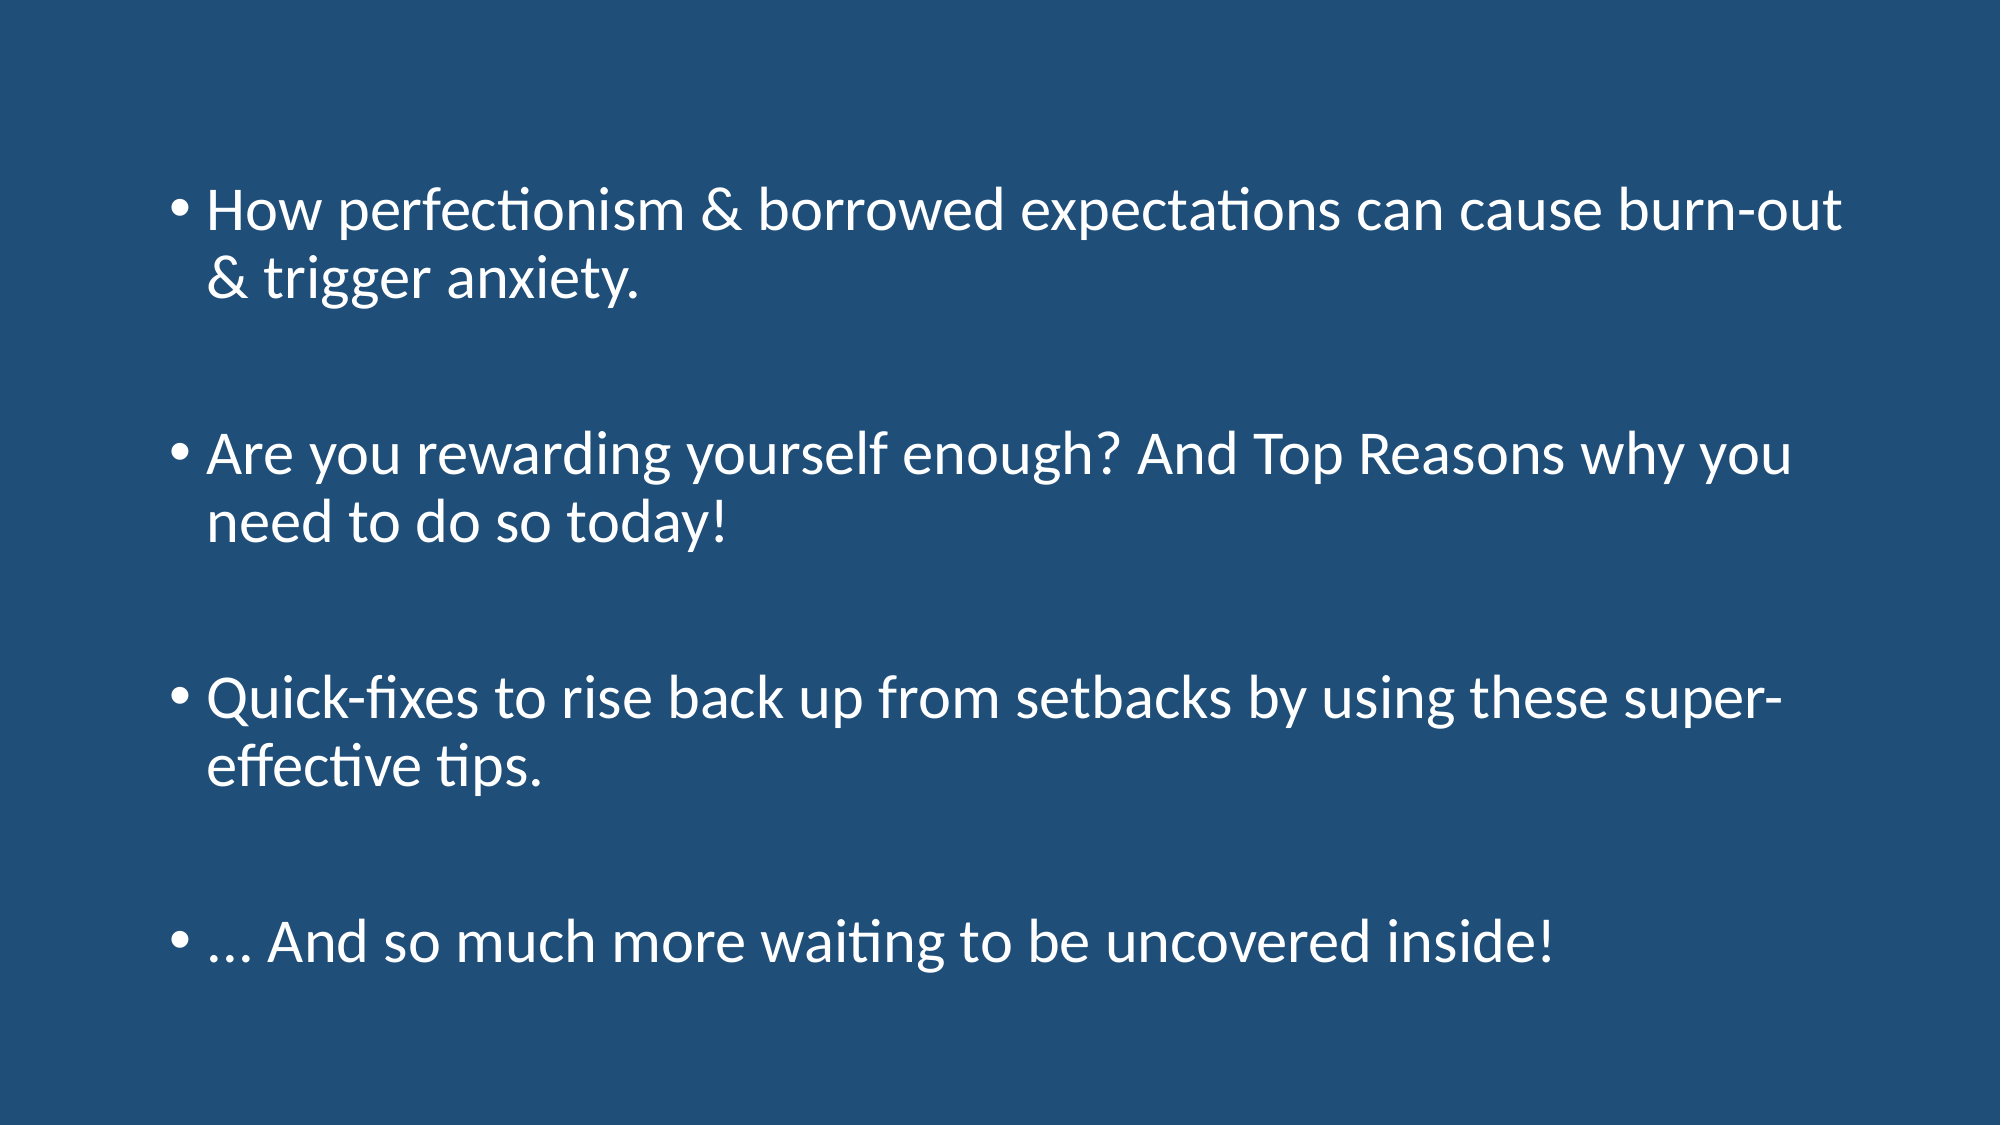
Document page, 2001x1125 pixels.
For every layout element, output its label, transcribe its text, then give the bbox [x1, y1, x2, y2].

list How perfectionism & borrowed expectations can cause burn-out & trigger anxiety. Are you rewarding yourself enough? And Top Reasons why you need to do so today! Quick-fixes to rise back up from setbacks by using these super-effective tips. ... And so much more waiting to be uncovered inside! [154, 169, 1880, 776]
